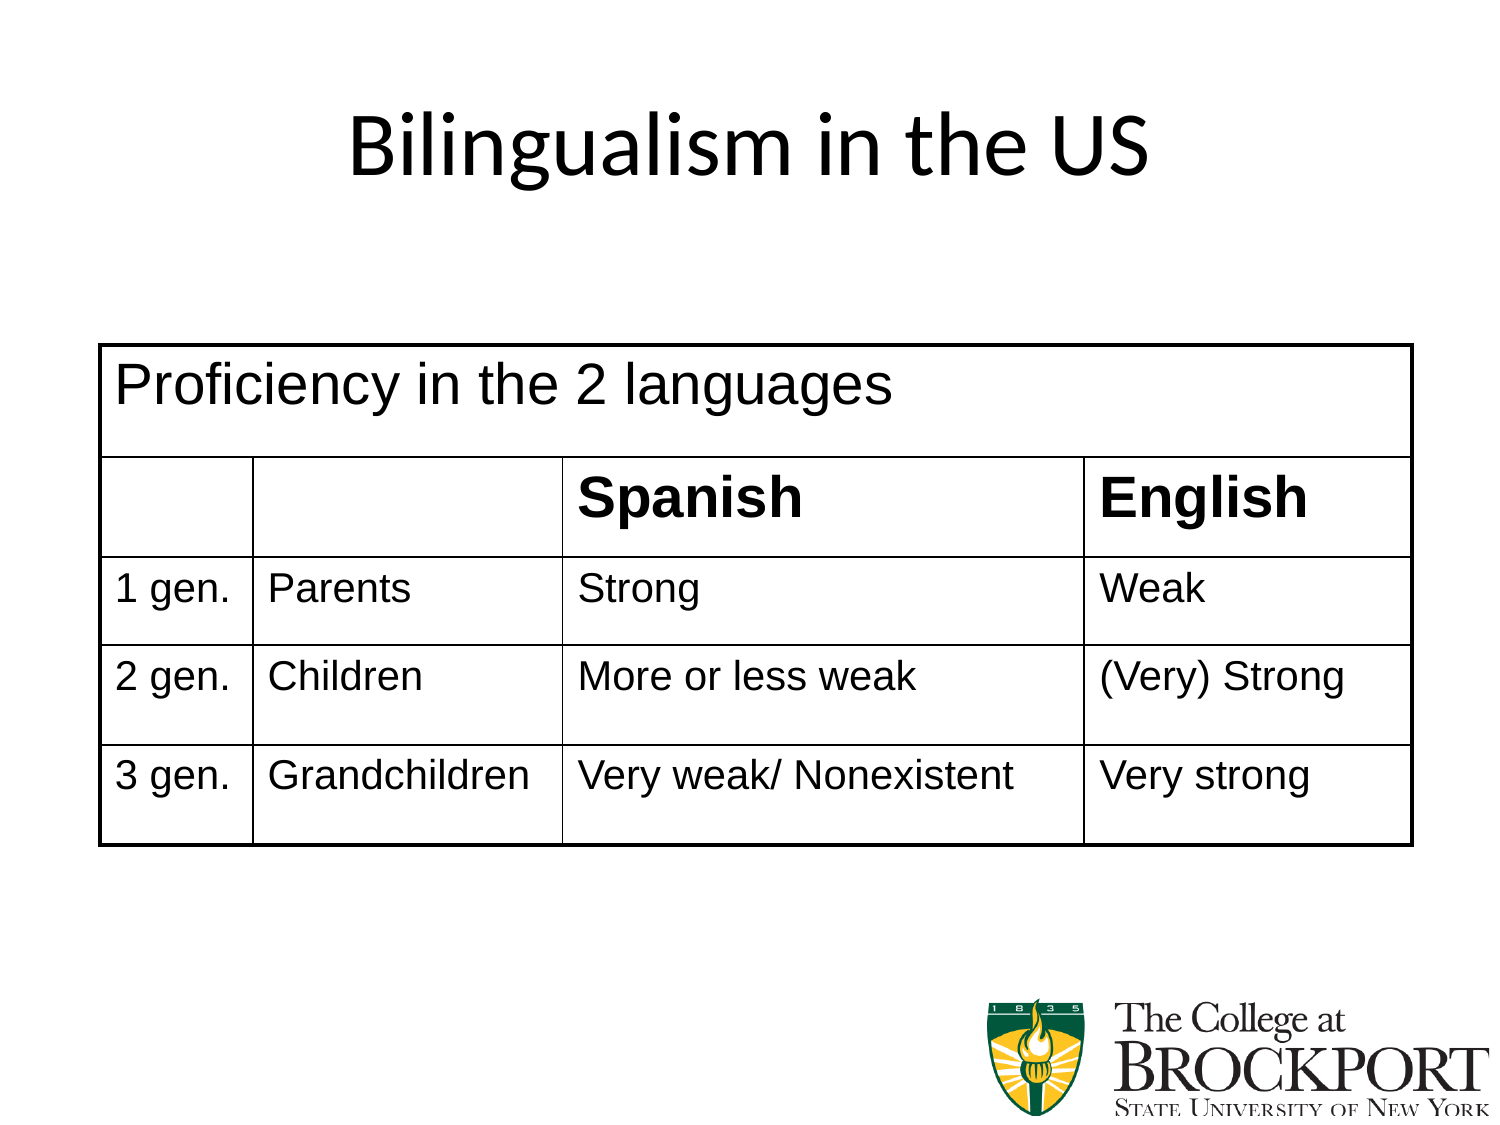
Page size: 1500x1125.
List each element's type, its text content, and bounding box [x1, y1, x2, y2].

table_cell 3 gen. [102, 746, 252, 843]
table_header Proficiency in the 2 languages [102, 347, 1410, 456]
table_cell More or less weak [563, 646, 1083, 744]
table_cell 1 gen. [102, 558, 252, 644]
table_cell [254, 458, 562, 556]
table_cell Grandchildren [254, 746, 562, 843]
table_cell Very strong [1085, 746, 1410, 843]
table_cell Weak [1085, 558, 1410, 644]
table_cell 2 gen. [102, 646, 252, 744]
title Bilingualism in the US [75, 45, 1425, 233]
table_cell Children [254, 646, 562, 744]
table_cell Very weak/ Nonexistent [563, 746, 1083, 843]
table_cell Strong [563, 558, 1083, 644]
table_cell Parents [254, 558, 562, 644]
table_cell Spanish [563, 458, 1083, 556]
table_cell English [1085, 458, 1410, 556]
table_cell (Very) Strong [1085, 646, 1410, 744]
table_cell [102, 458, 252, 556]
